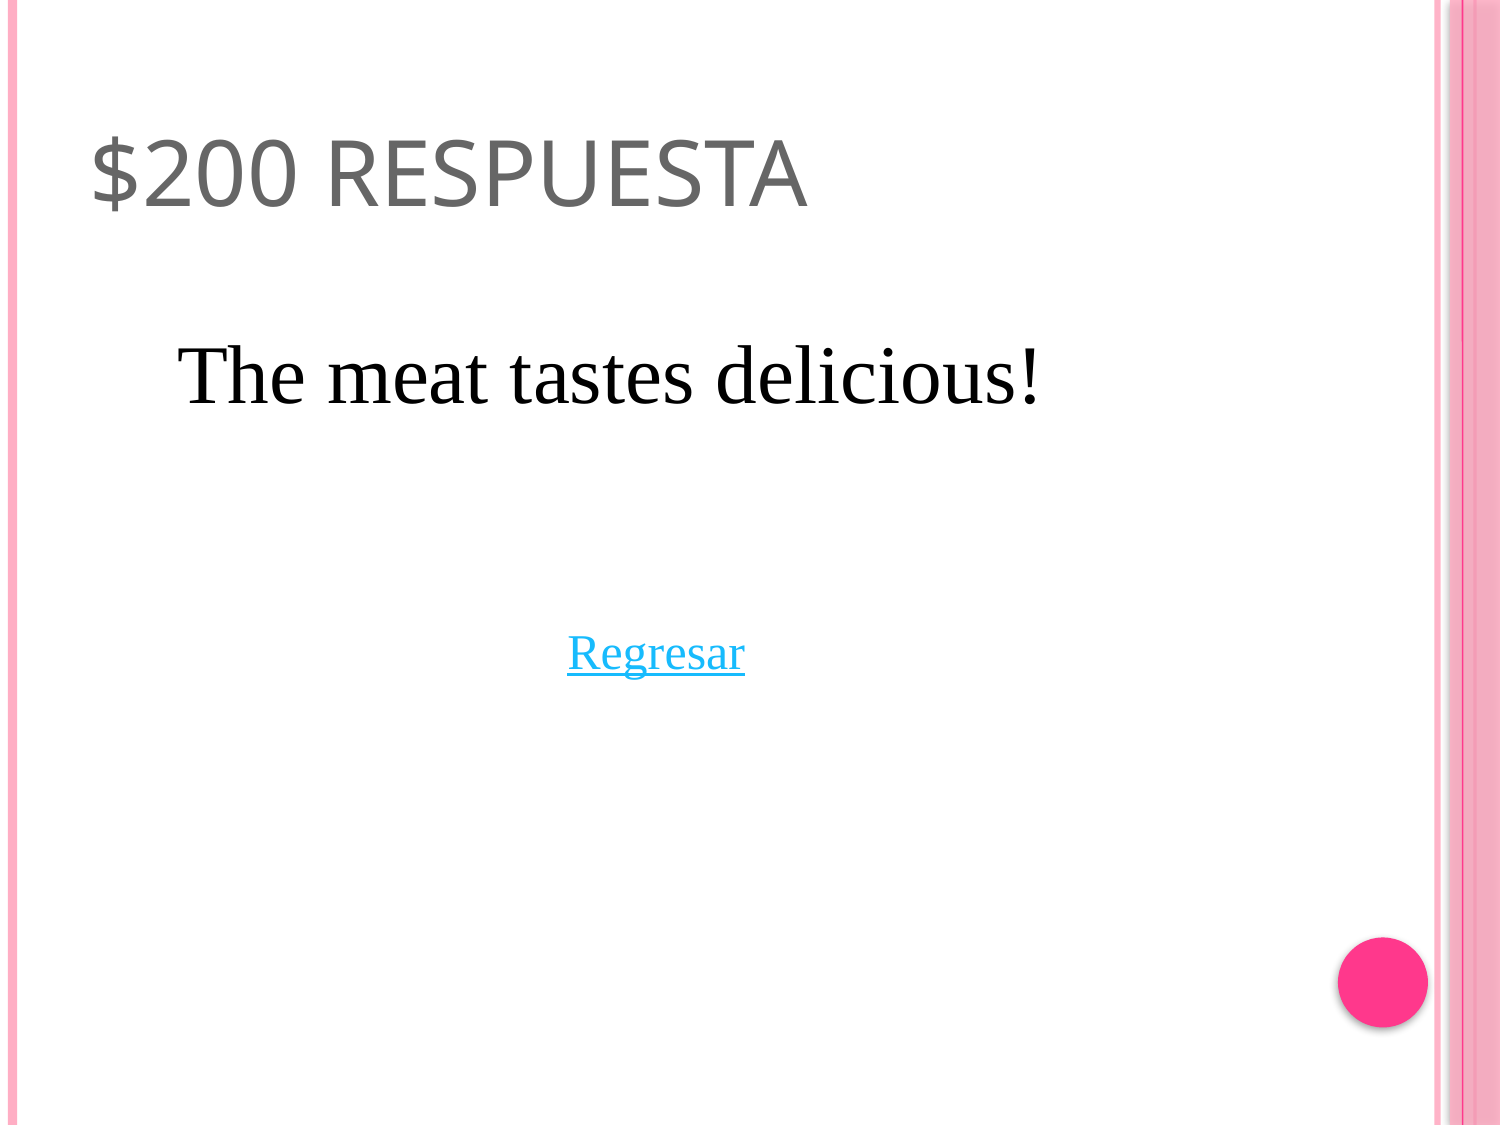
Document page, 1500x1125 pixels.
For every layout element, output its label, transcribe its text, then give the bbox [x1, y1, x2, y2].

title $200 Respuesta [75, 45, 1300, 233]
text_box The meat tastes delicious! [162, 312, 1475, 428]
text_box Regresar [424, 612, 888, 688]
